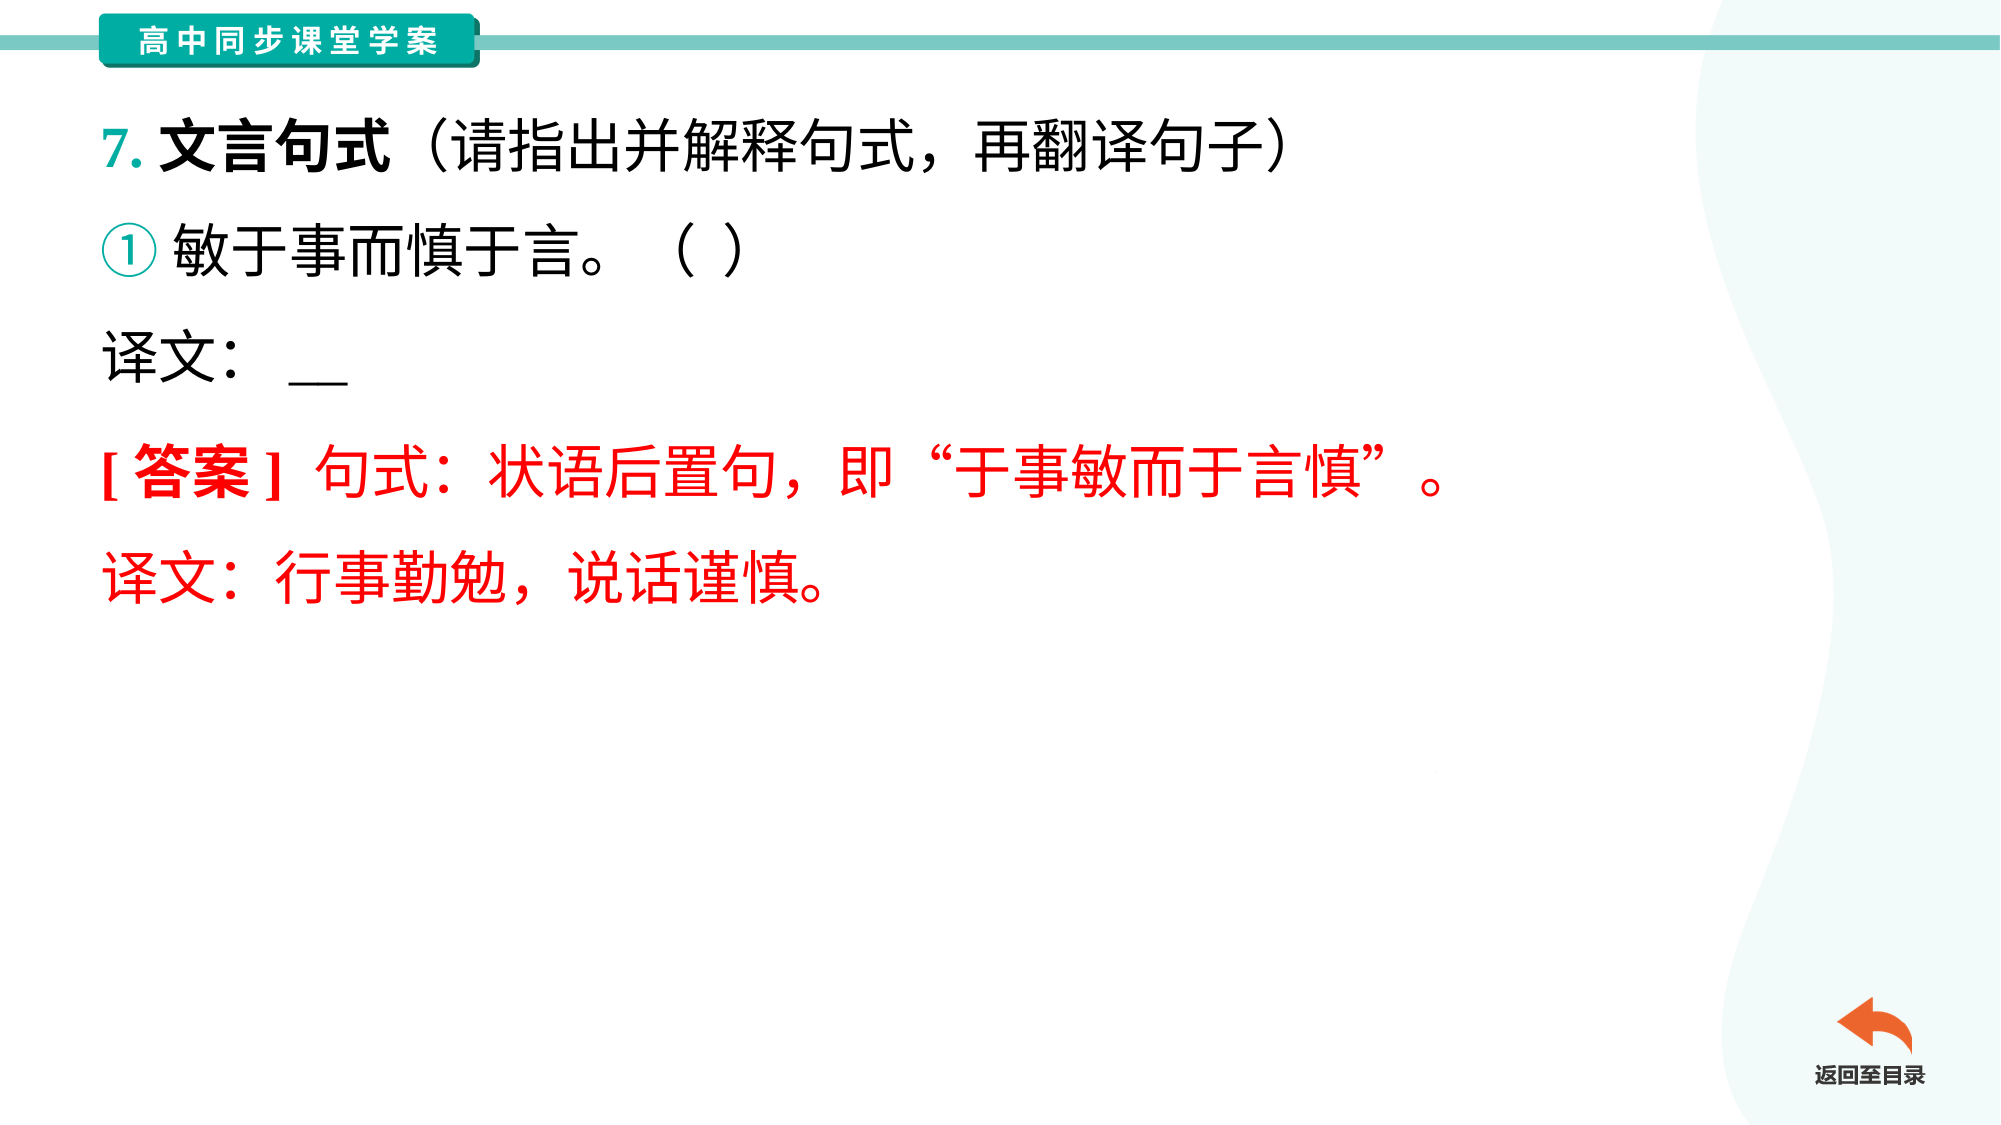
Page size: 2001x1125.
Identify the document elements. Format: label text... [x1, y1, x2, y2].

picture [0, 0, 2000, 1125]
text_box ①敏于事而慎于言。（ ） 译文：__ [100, 177, 1899, 391]
text_box 7.文言句式（请指出并解释句式，再翻译句子） [100, 76, 1899, 177]
text_box [答案] 句式：状语后置句，即“于事敏而于言慎”。 译文：行事勤勉，说话谨慎。 [100, 398, 1899, 612]
